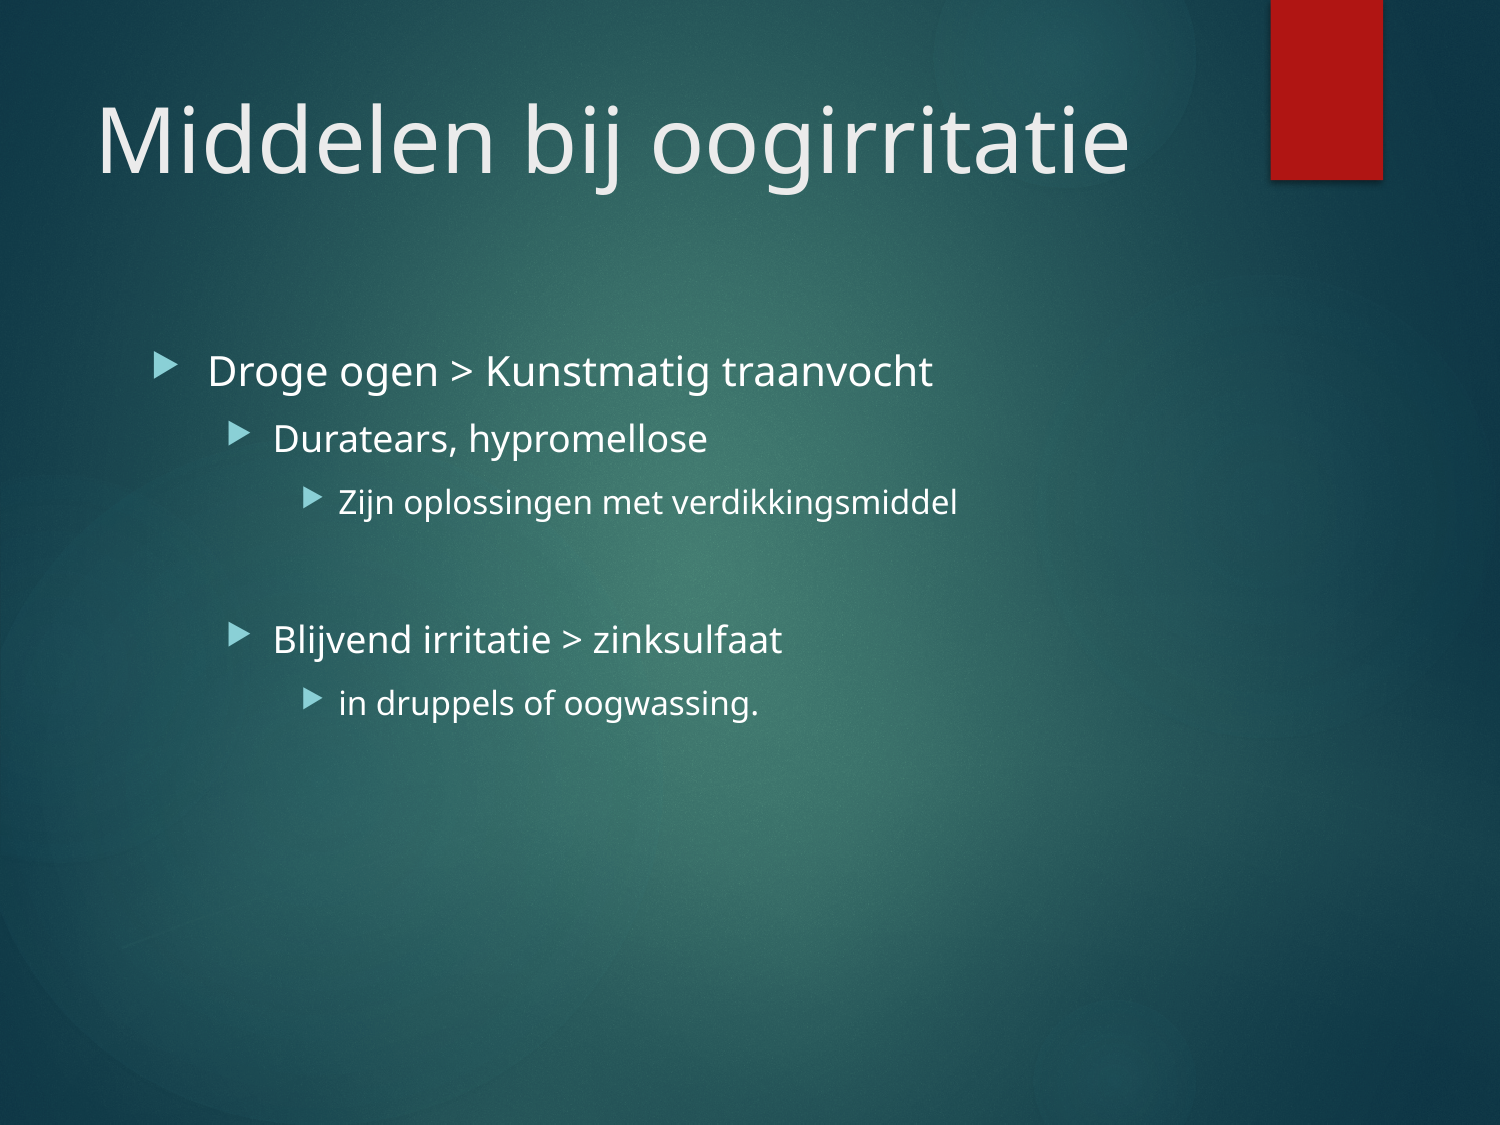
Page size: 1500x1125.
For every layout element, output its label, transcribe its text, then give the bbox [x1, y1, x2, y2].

list Droge ogen > Kunstmatig traanvocht Duratears, hypromellose Zijn oplossingen met verdikkingsmiddel Blijvend irritatie > zinksulfaat in druppels of oogwassing. [135, 336, 1237, 1025]
title Middelen bij oogirritatie [79, 74, 1237, 304]
